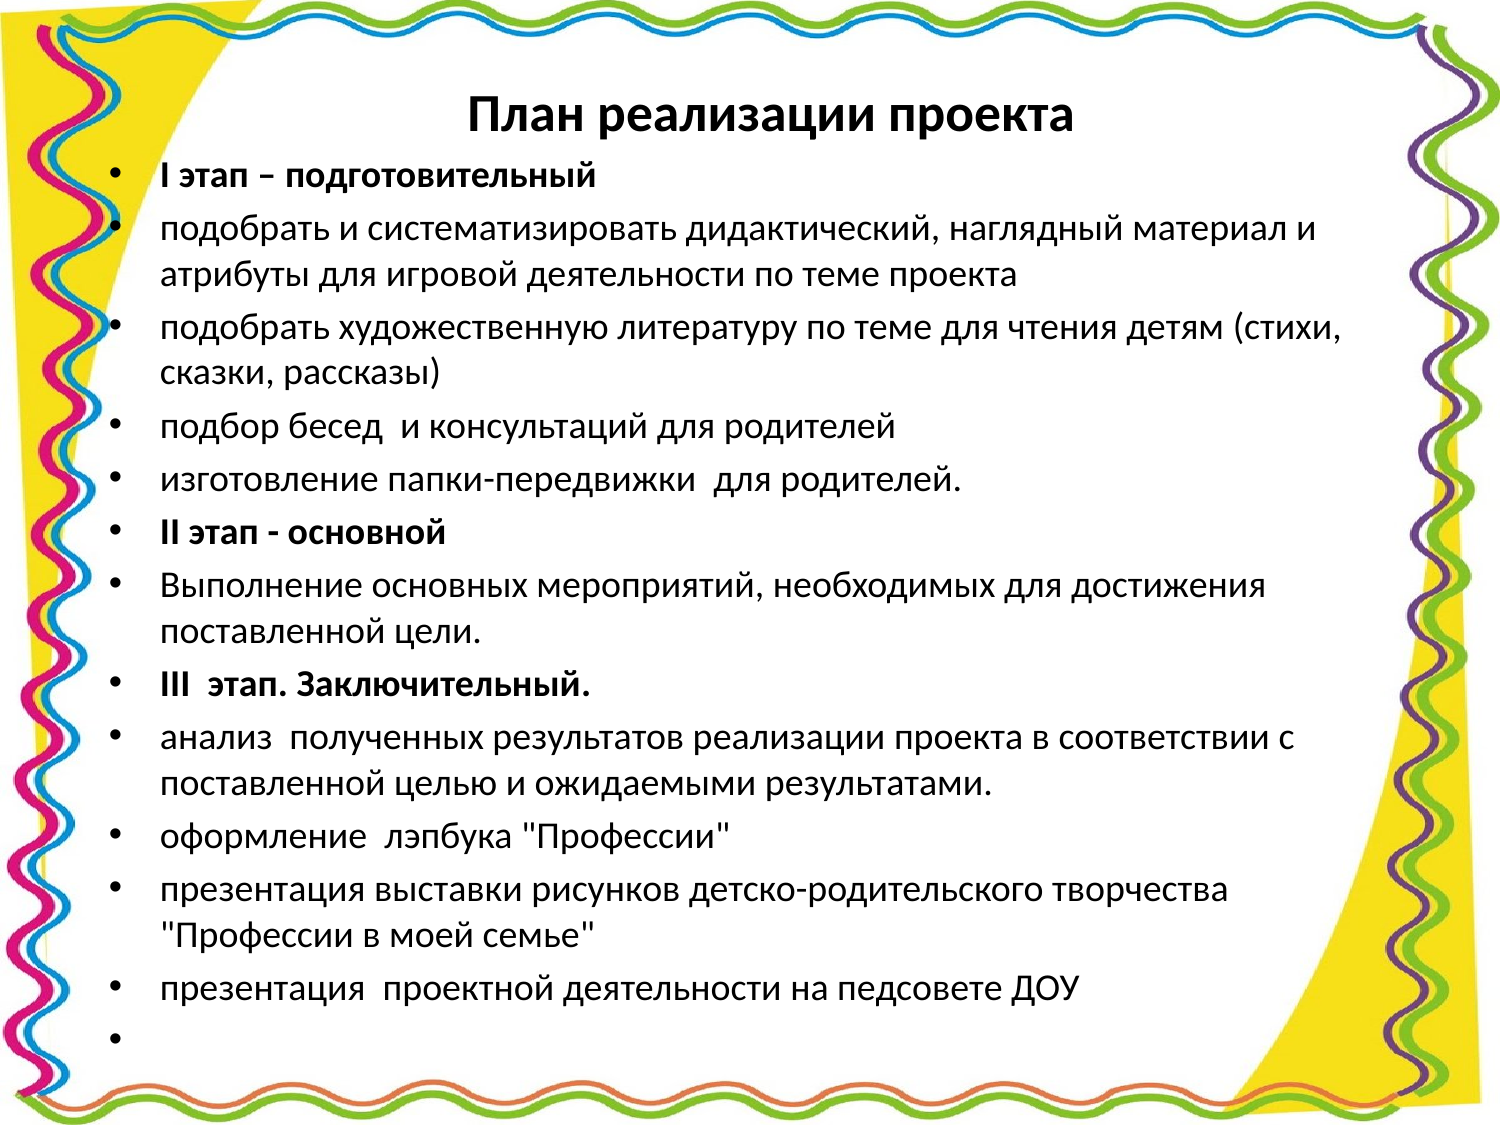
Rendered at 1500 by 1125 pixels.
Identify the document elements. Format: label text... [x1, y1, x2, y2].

list План реализации проекта I этап – подготовительный подобрать и систематизировать дидактический, наглядный материал и атрибуты для игровой деятельности по теме проекта подобрать художественную литературу по теме для чтения детям (стихи, сказки, рассказы) подбор бесед и консультаций для родителей изготовление папки-передвижки для родителей. II этап - основной Выполнение основных мероприятий, необходимых для достижения поставленной цели. III этап. Заключительный. анализ полученных результатов реализации проекта в соответствии с поставленной целью и ожидаемыми результатами. оформление лэпбука "Профессии" презентация выставки рисунков детско-родительского творчества "Профессии в моей семье" презентация проектной деятельности на педсовете ДОУ [93, 70, 1425, 1079]
picture [0, 0, 1500, 1125]
